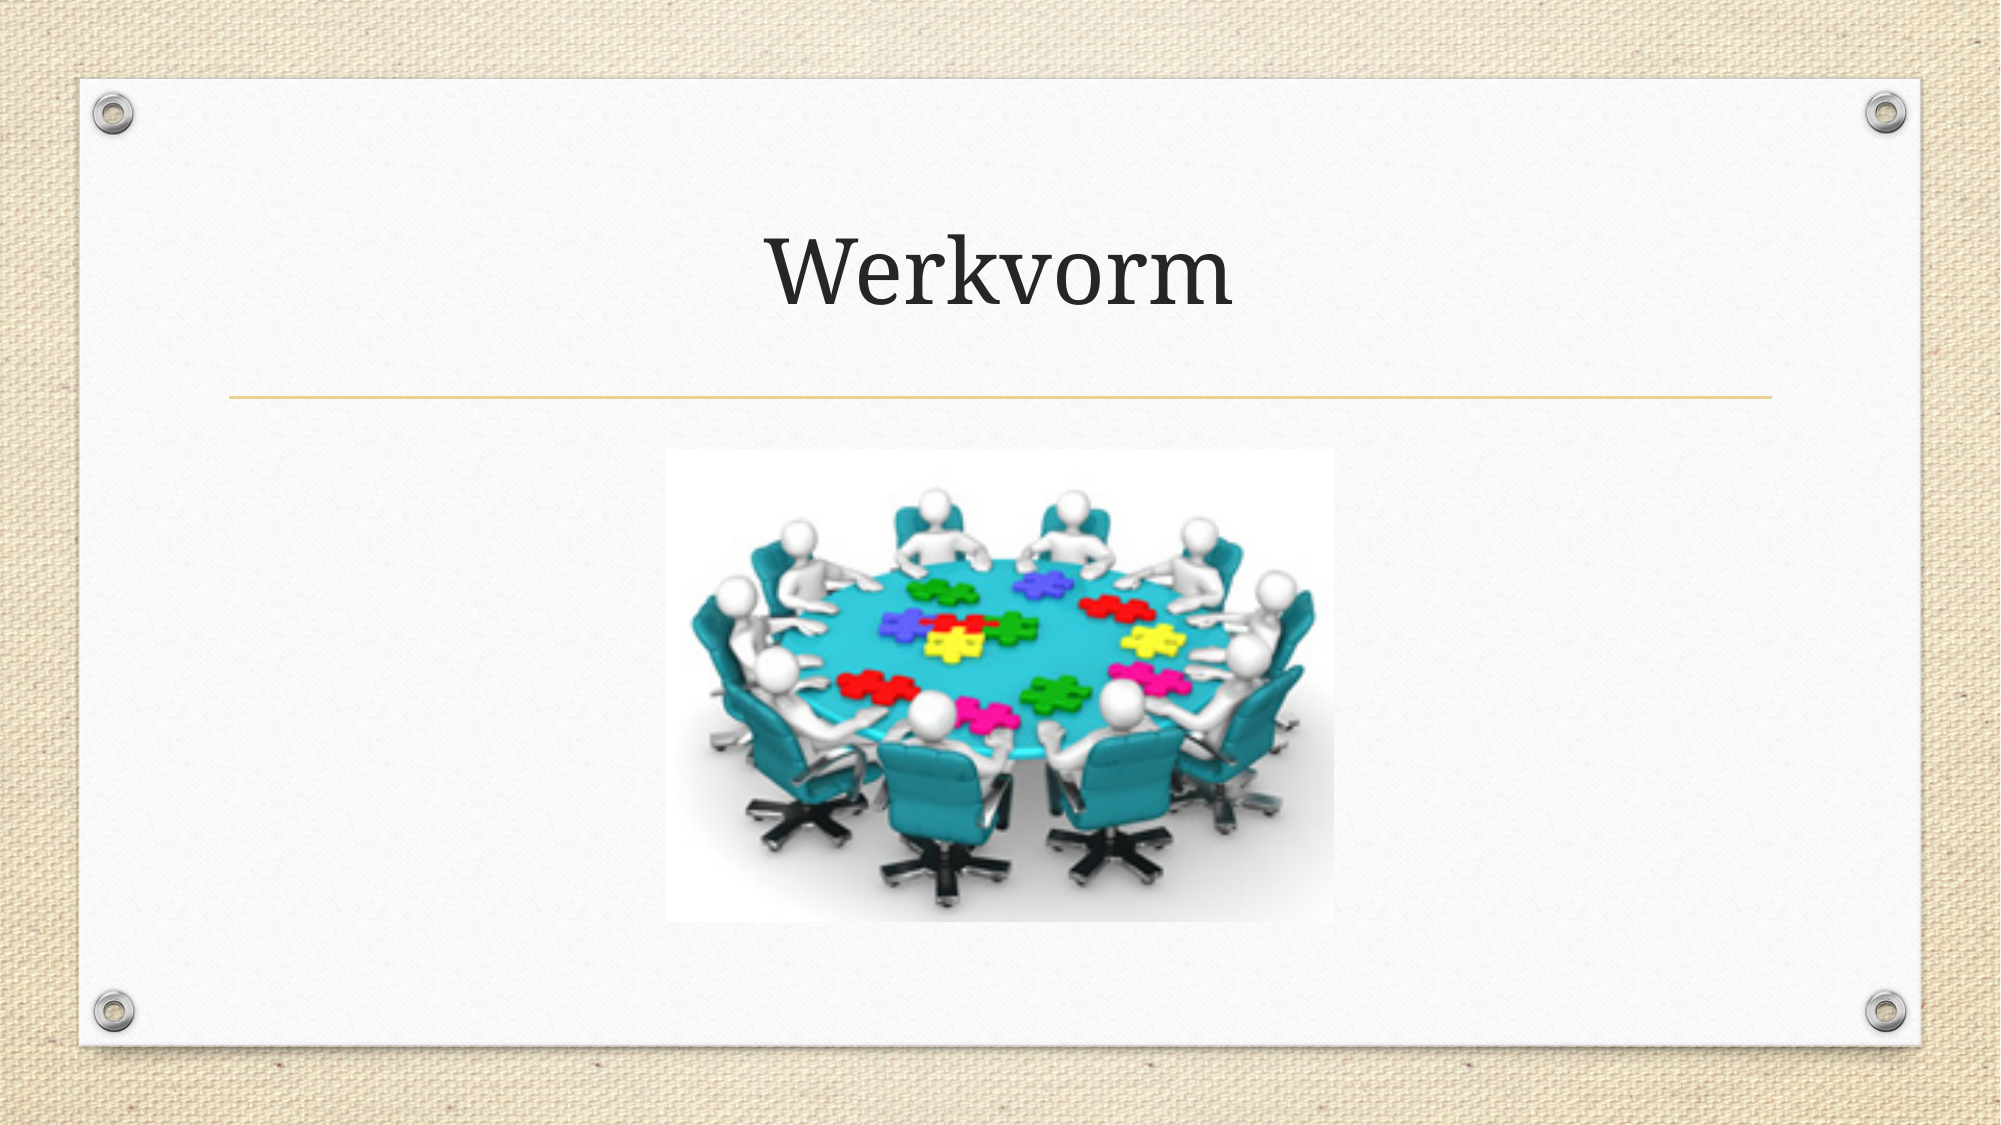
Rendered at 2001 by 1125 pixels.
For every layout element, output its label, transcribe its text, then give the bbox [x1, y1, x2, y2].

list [666, 449, 1334, 922]
picture [0, 0, 2001, 1125]
title Werkvorm [212, 161, 1788, 375]
